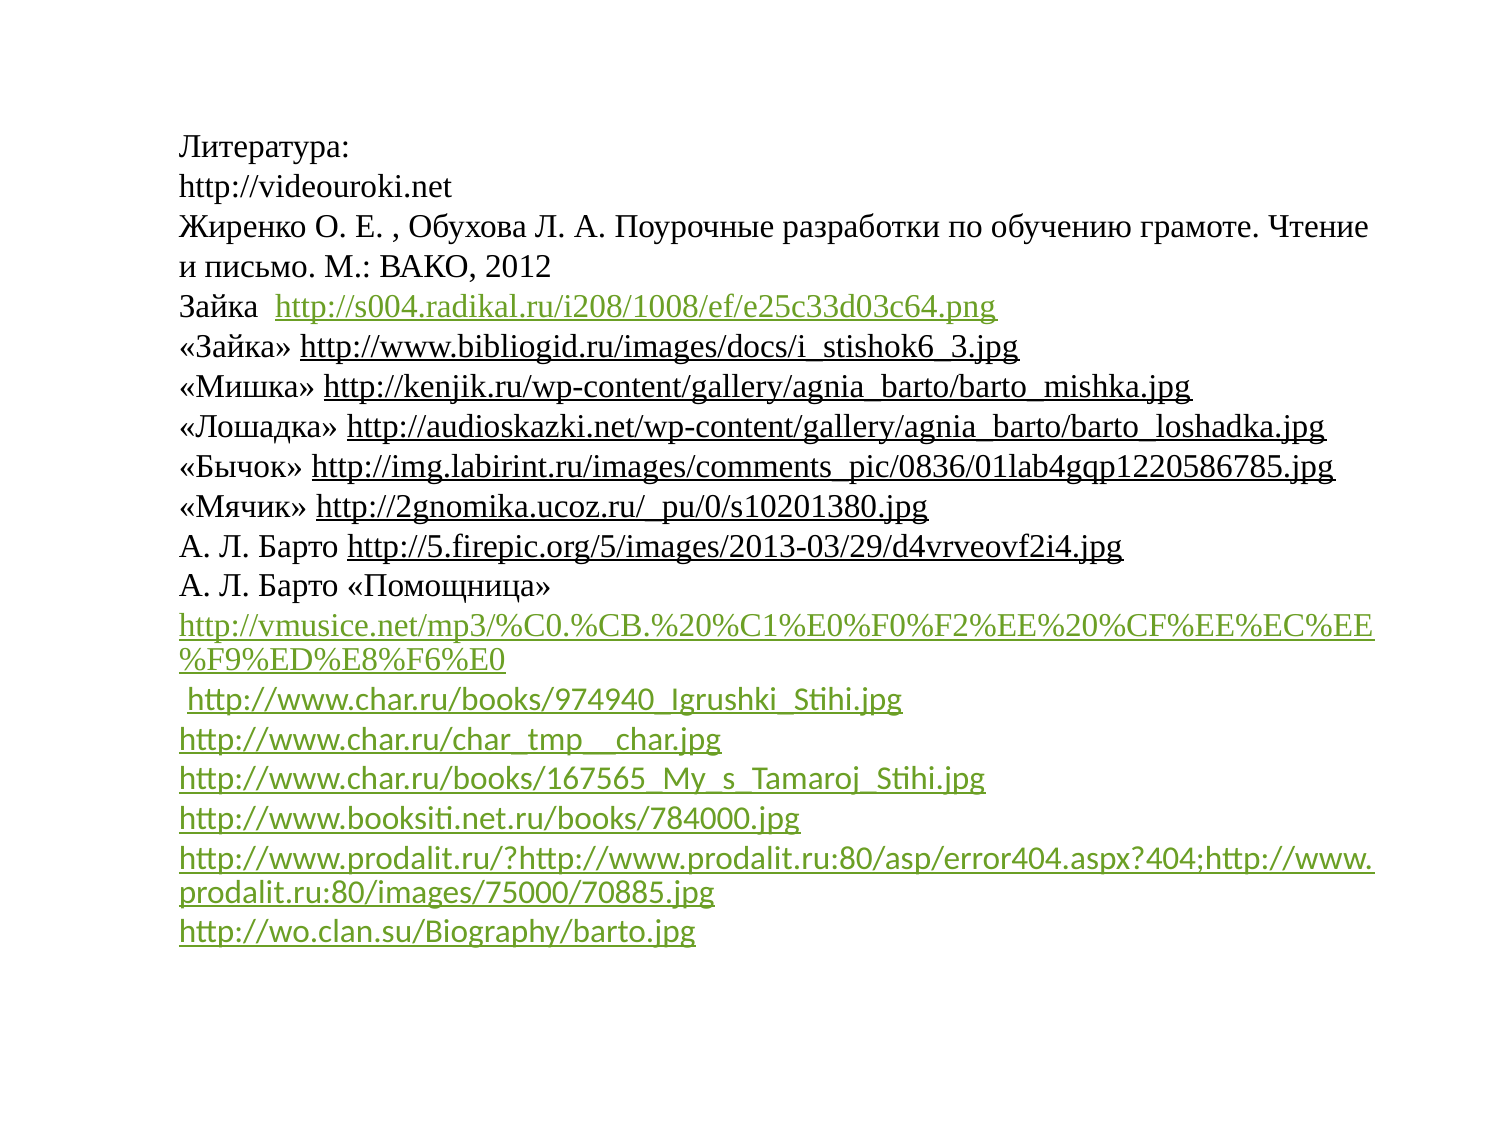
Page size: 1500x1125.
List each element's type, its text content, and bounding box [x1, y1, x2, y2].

text_box Литература: http://videouroki.net Жиренко О. Е. , Обухова Л. А. Поурочные разработки по обучению грамоте. Чтение и письмо. М.: ВАКО, 2012 Зайка http://s004.radikal.ru/i208/1008/ef/e25c33d03c64.png «Зайка» http://www.bibliogid.ru/images/docs/i_stishok6_3.jpg «Мишка» http://kenjik.ru/wp-content/gallery/agnia_barto/barto_mishka.jpg «Лошадка» http://audioskazki.net/wp-content/gallery/agnia_barto/barto_loshadka.jpg «Бычок» http://img.labirint.ru/images/comments_pic/0836/01lab4gqp1220586785.jpg «Мячик» http://2gnomika.ucoz.ru/_pu/0/s10201380.jpg А. Л. Барто http://5.firepic.org/5/images/2013-03/29/d4vrveovf2i4.jpg А. Л. Барто «Помощница» http://vmusice.net/mp3/%C0.%CB.%20%C1%E0%F0%F2%EE%20%CF%EE%EC%EE%F9%ED%E8%F6%E0 http://www.char.ru/books/974940_Igrushki_Stihi.jpg http://www.char.ru/char_tmp__char.jpg http://www.char.ru/books/167565_My_s_Tamaroj_Stihi.jpg http://www.booksiti.net.ru/books/784000.jpg http://www.prodalit.ru/?http://www.prodalit.ru:80/asp/error404.aspx?404;http://www.prodalit.ru:80/images/75000/70885.jpg http://wo.clan.su/Biography/barto.jpg [164, 117, 1407, 891]
